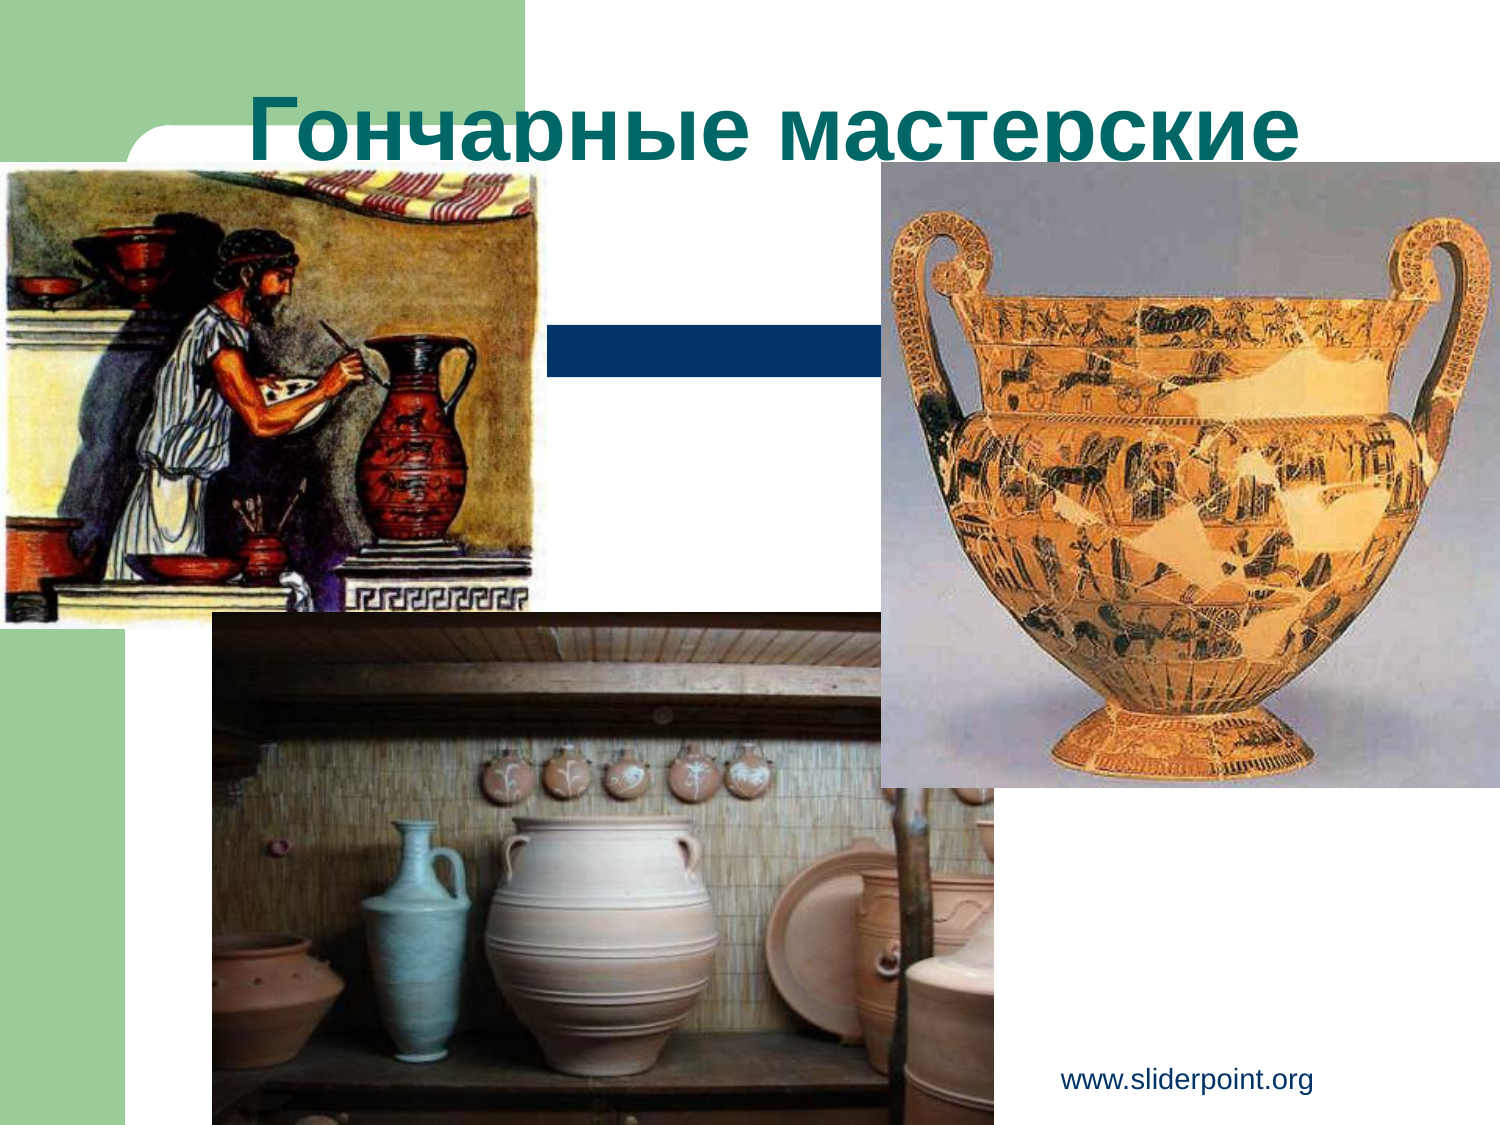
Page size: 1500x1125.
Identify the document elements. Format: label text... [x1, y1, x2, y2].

picture [0, 162, 1500, 1125]
footer www.sliderpoint.org [998, 1024, 1426, 1104]
title Гончарные мастерские [124, 24, 1426, 188]
